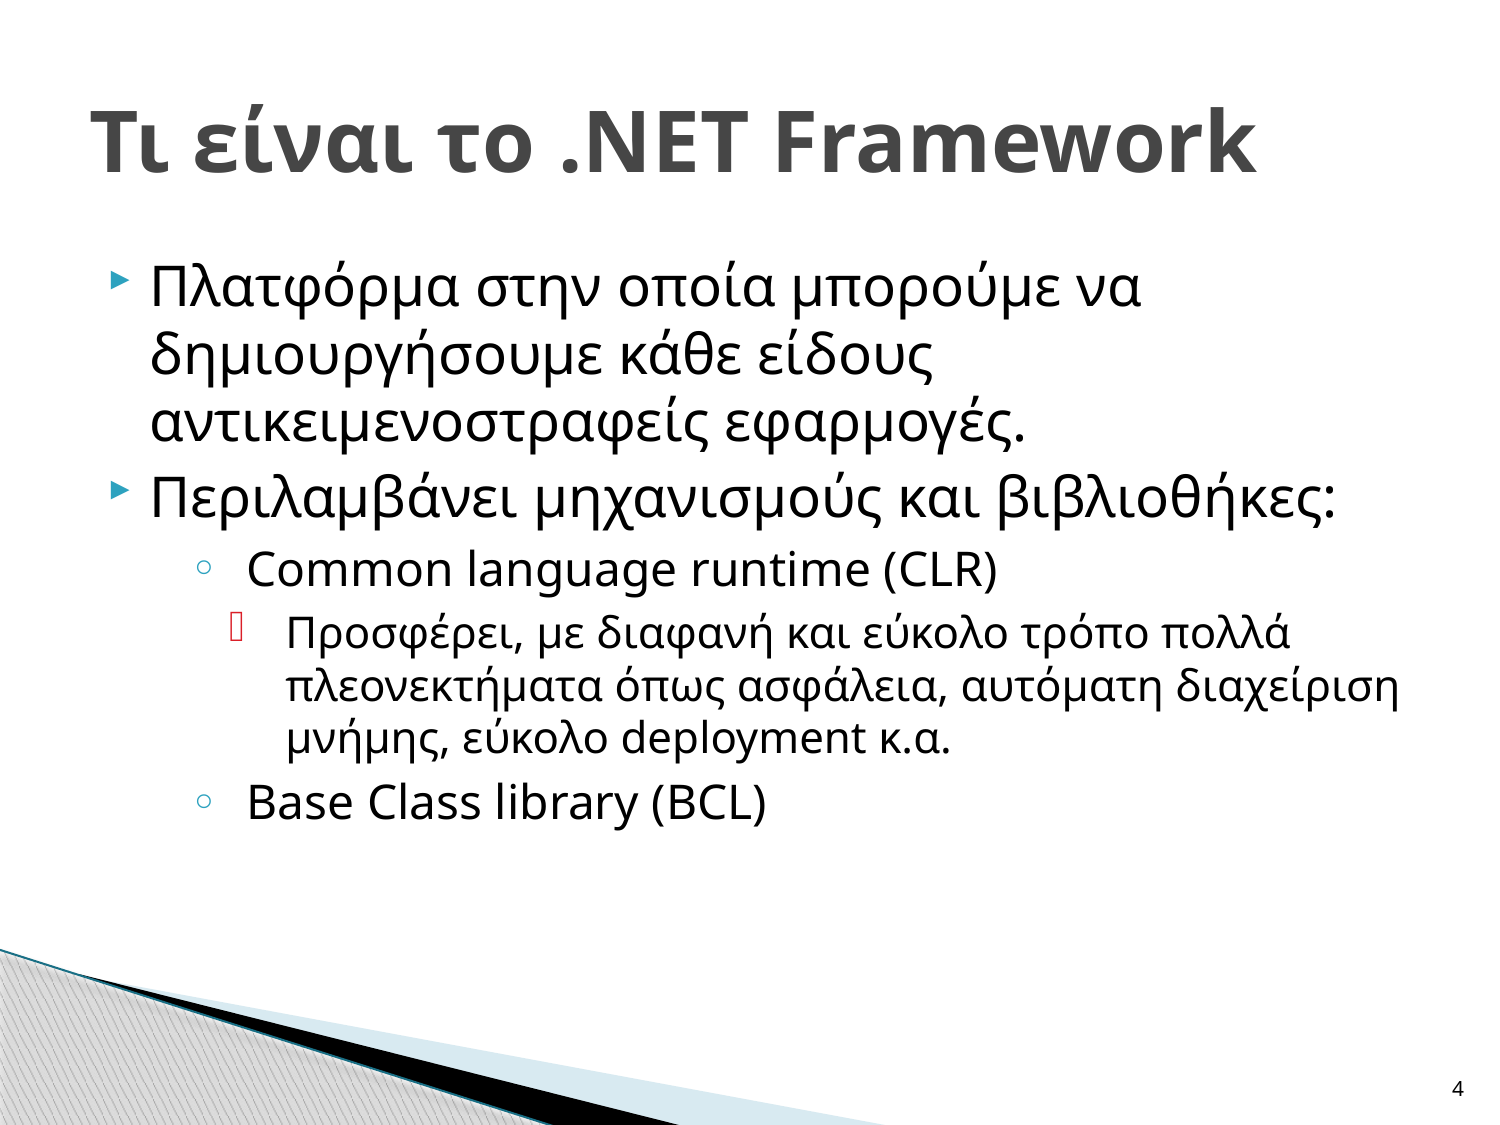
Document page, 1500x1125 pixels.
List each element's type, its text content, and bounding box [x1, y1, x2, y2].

slide_number 4 [1418, 1051, 1479, 1112]
list Πλατφόρμα στην οποία μπορούμε να δημιουργήσουμε κάθε είδους αντικειμενοστραφείς εφαρμογές. Περιλαμβάνει μηχανισμούς και βιβλιοθήκες: Common language runtime (CLR) Προσφέρει, με διαφανή και εύκολο τρόπο πολλά πλεονεκτήματα όπως ασφάλεια, αυτόματη διαχείριση μνήμης, εύκολο deployment κ.α. Base Class library (BCL) [75, 243, 1425, 986]
title Τι είναι το .NET Framework [75, 45, 1425, 233]
